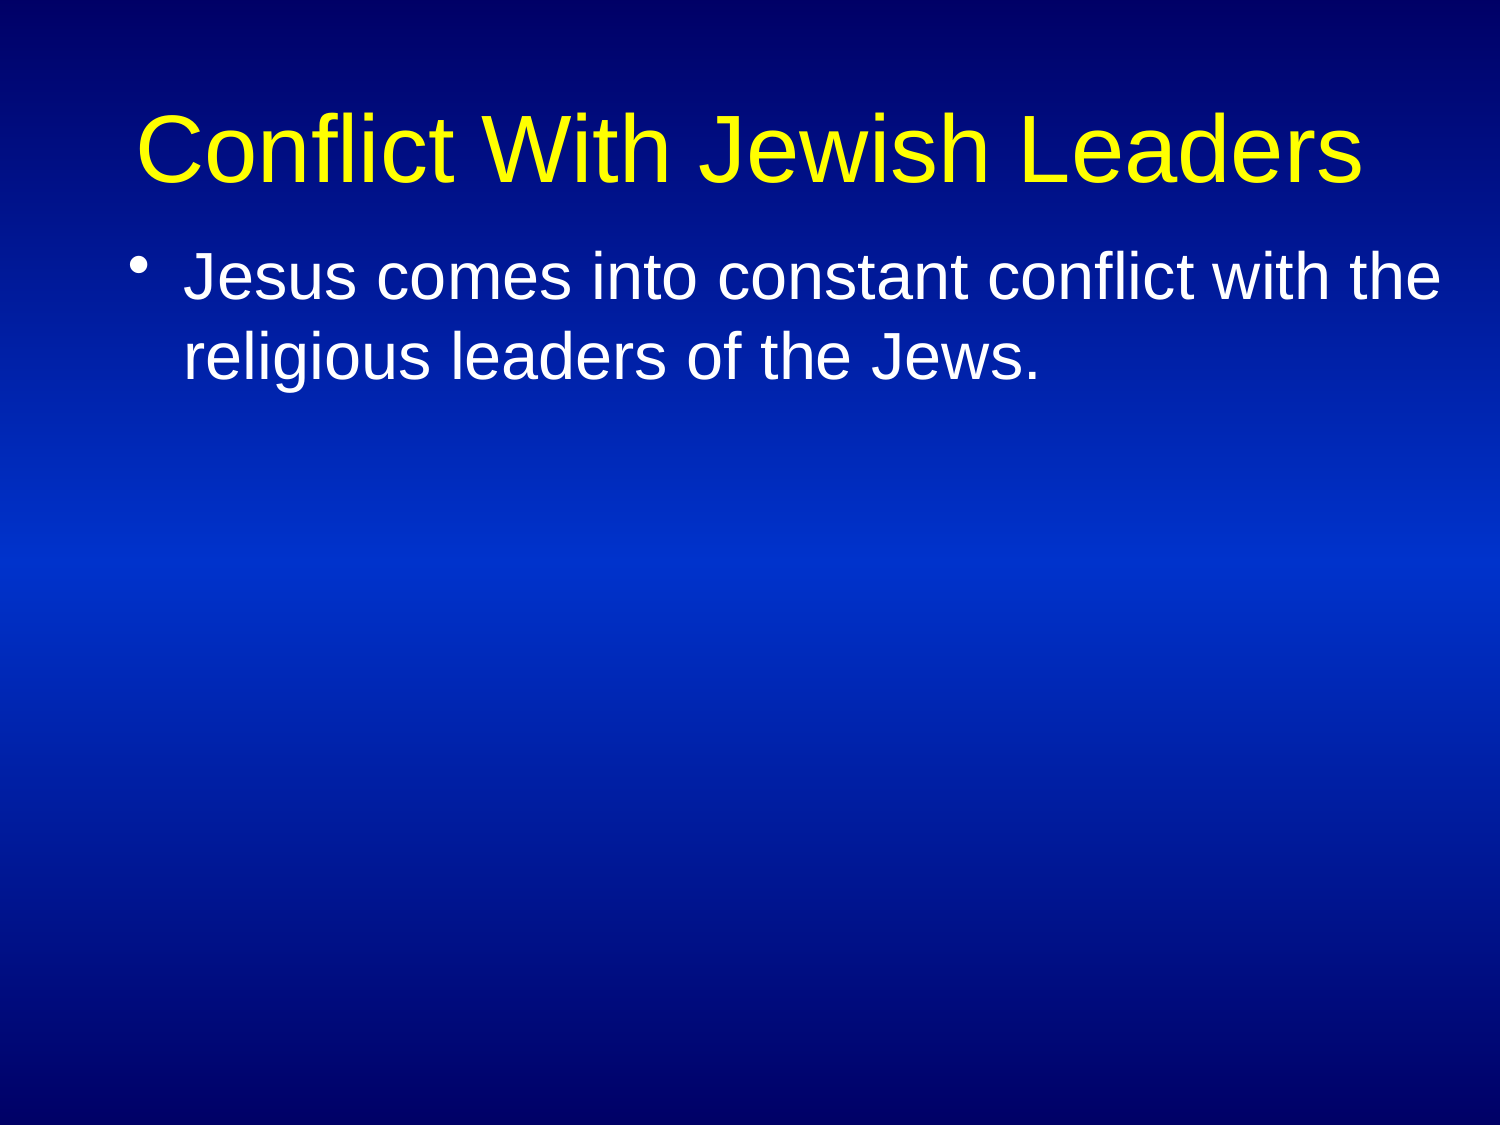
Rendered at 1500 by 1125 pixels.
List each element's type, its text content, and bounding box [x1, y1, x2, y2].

list Jesus comes into constant conflict with the religious leaders of the Jews. [112, 224, 1463, 1038]
title Conflict With Jewish Leaders [37, 50, 1463, 238]
